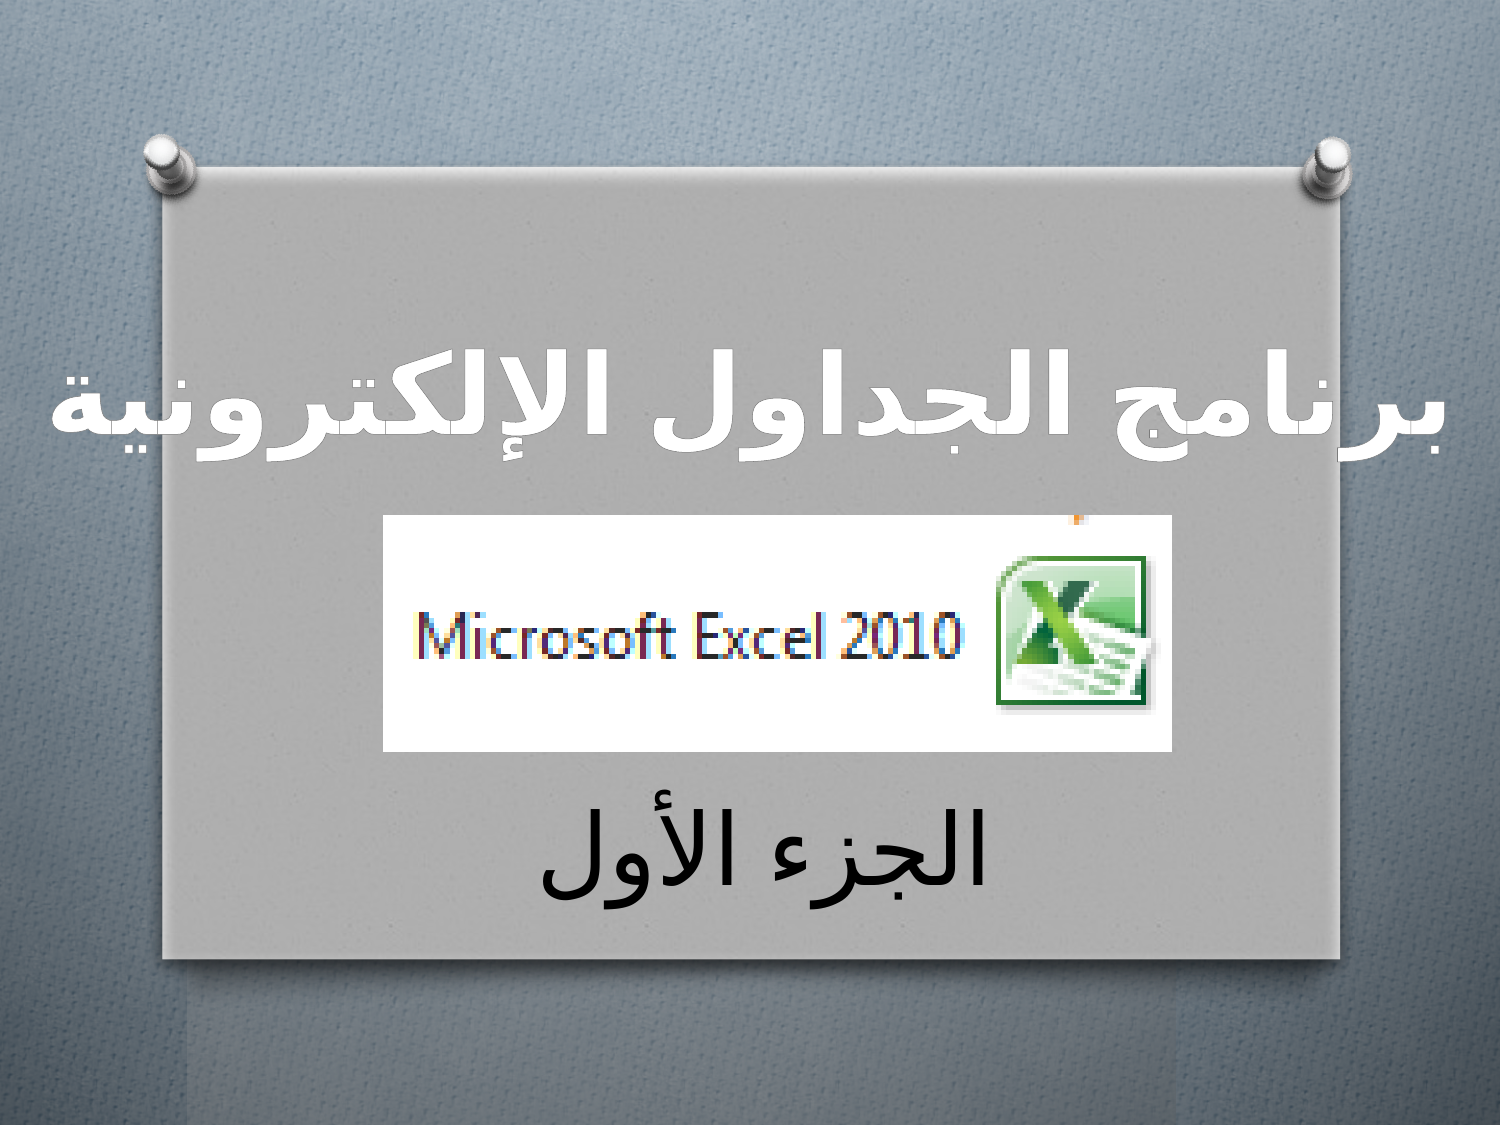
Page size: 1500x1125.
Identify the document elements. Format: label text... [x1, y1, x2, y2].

text_box برنامج الجداول الإلكترونية [29, 314, 1471, 465]
title الجزء الأول [360, 775, 1170, 914]
picture [112, 100, 235, 224]
picture [383, 514, 1172, 753]
picture [1274, 109, 1396, 230]
